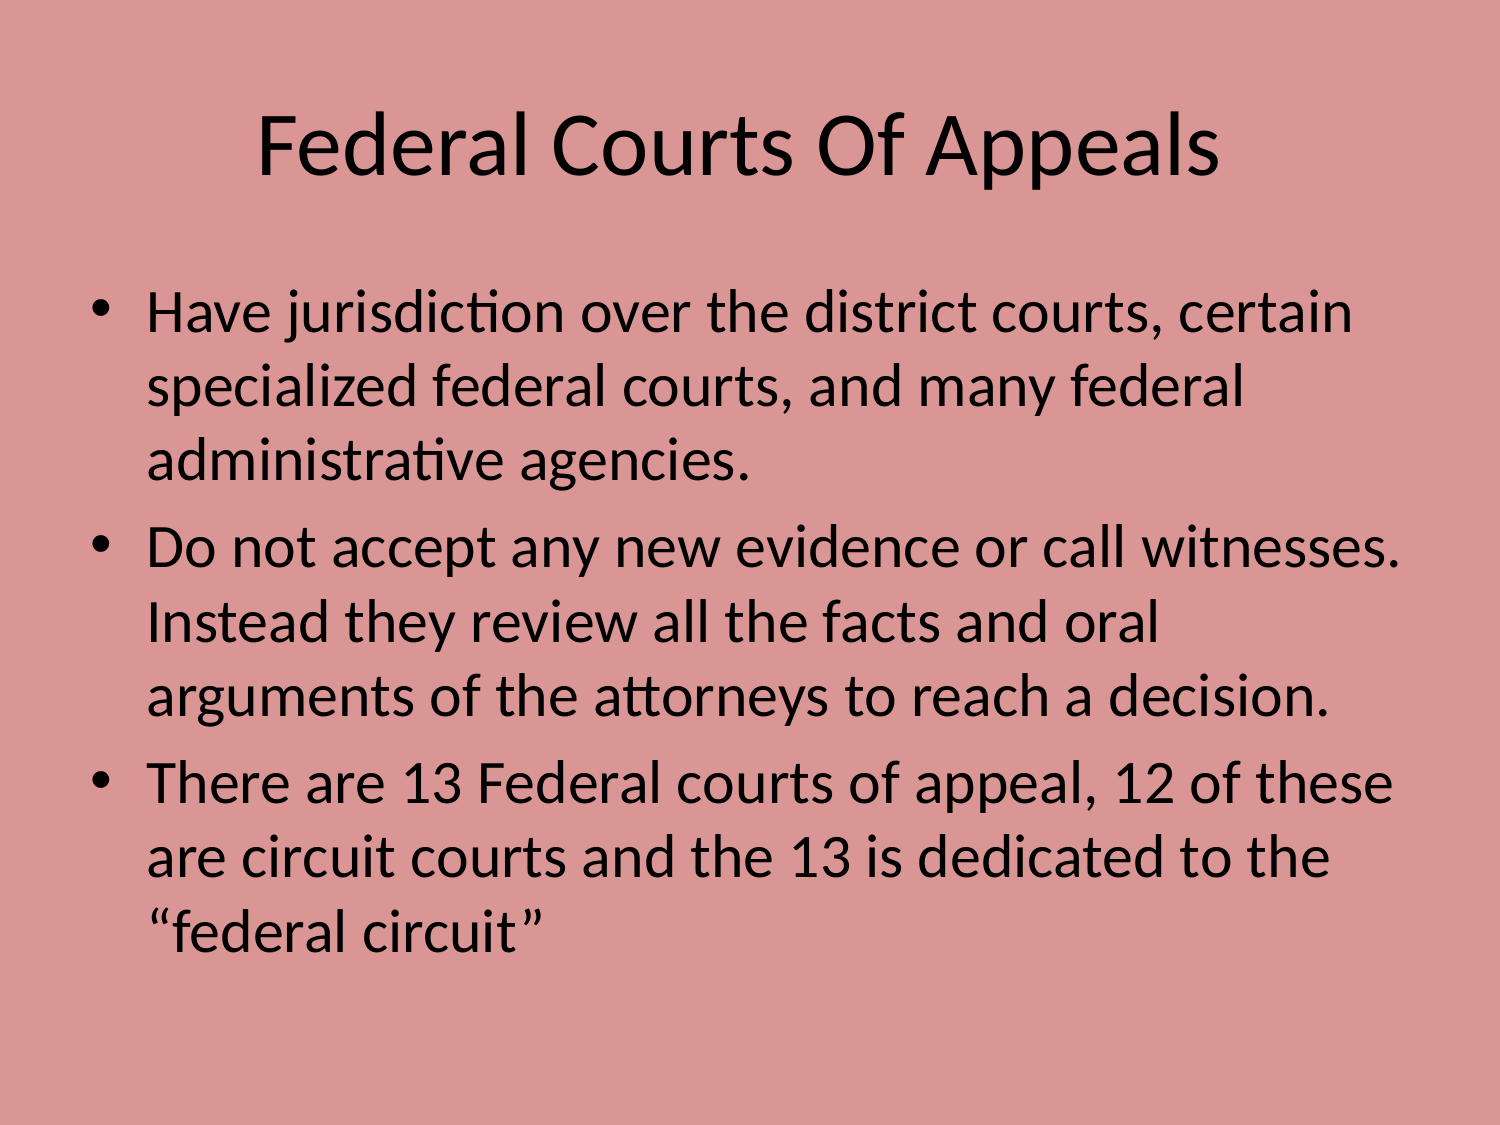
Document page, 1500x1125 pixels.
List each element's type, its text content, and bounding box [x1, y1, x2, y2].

title Federal Courts Of Appeals [75, 45, 1425, 233]
list Have jurisdiction over the district courts, certain specialized federal courts, and many federal administrative agencies. Do not accept any new evidence or call witnesses. Instead they review all the facts and oral arguments of the attorneys to reach a decision. There are 13 Federal courts of appeal, 12 of these are circuit courts and the 13 is dedicated to the “federal circuit” [75, 262, 1425, 1005]
